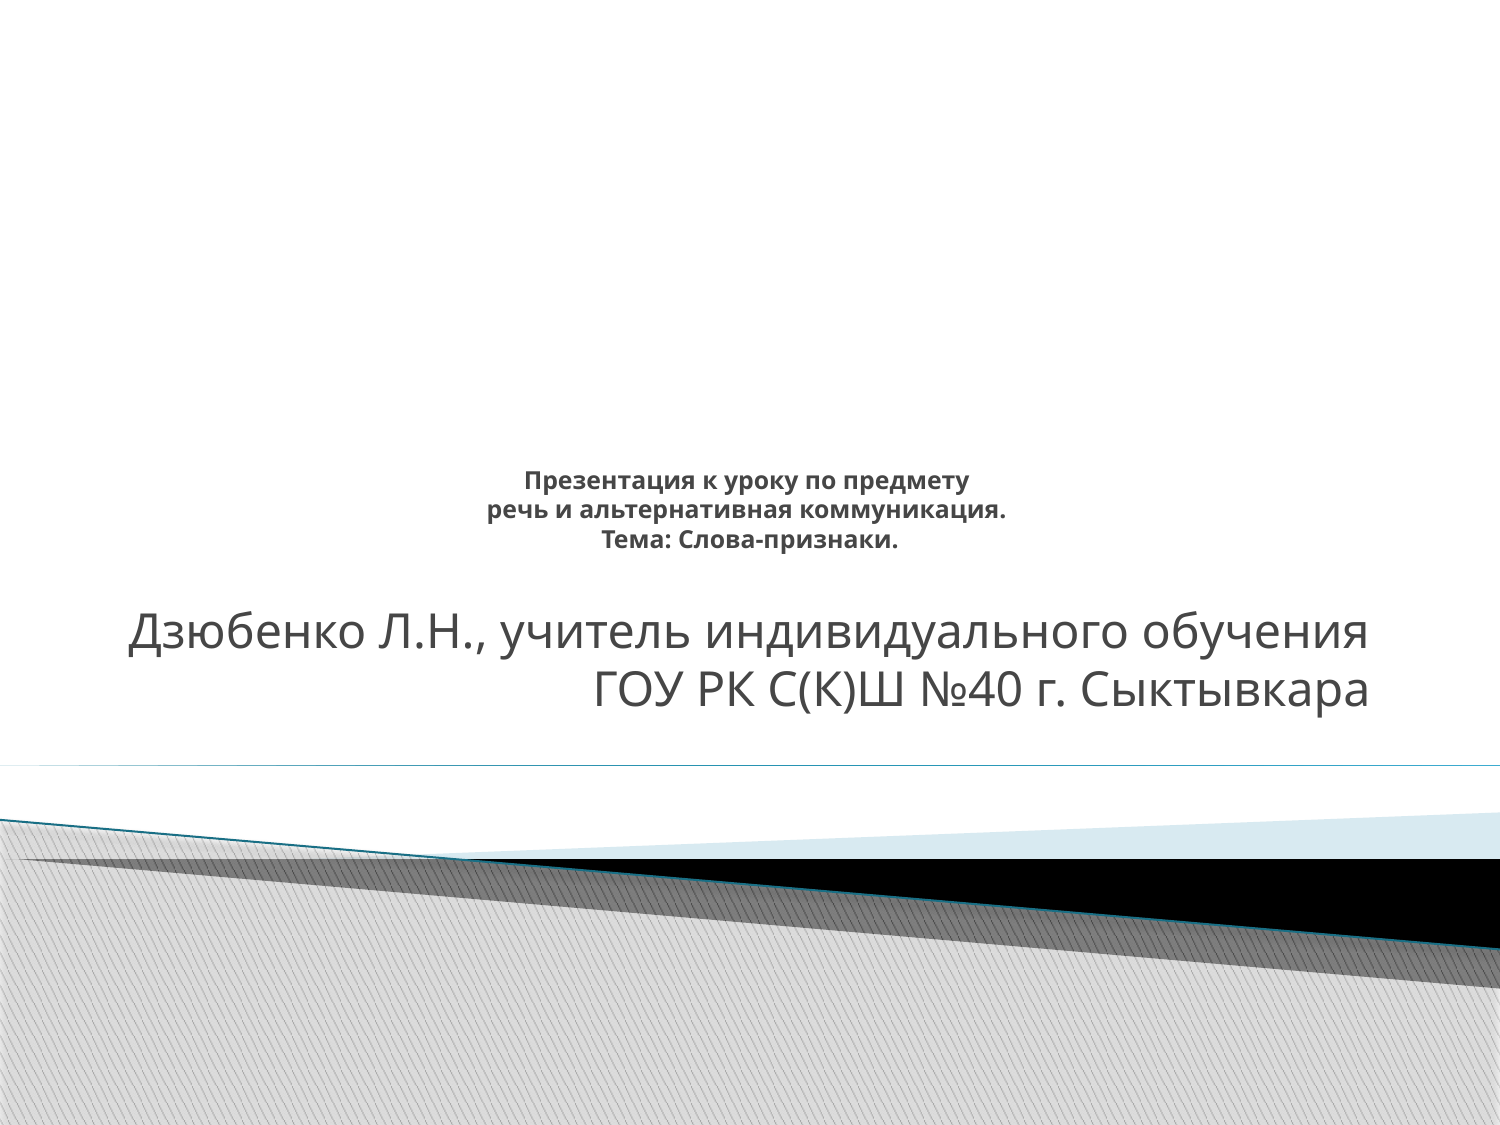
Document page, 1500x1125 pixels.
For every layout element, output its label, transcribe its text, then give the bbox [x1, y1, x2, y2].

picture [5, 859, 1500, 989]
subtitle Дзюбенко Л.Н., учитель индивидуального обучения ГОУ РК С(К)Ш №40 г. Сыктывкара [112, 592, 1388, 790]
title Презентация к уроку по предмету речь и альтернативная коммуникация. Тема: Слова-признаки. [112, 137, 1388, 591]
